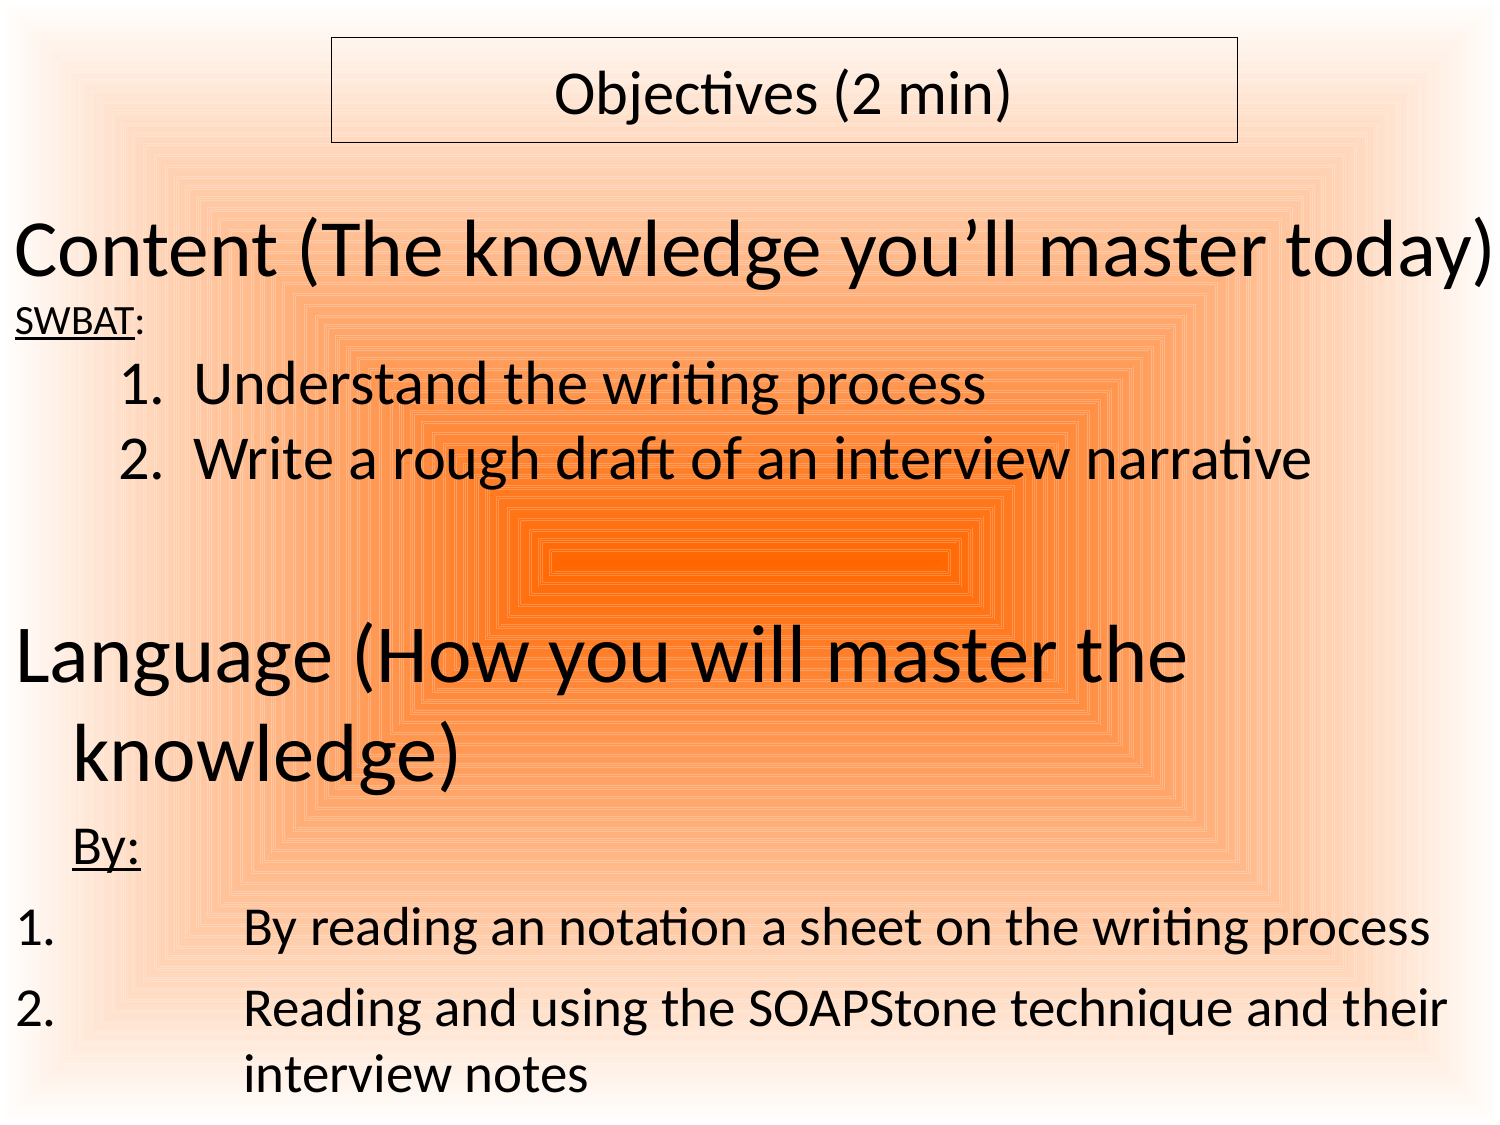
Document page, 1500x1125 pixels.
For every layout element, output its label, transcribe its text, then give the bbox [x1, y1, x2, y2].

title Objectives (2 min) [331, 37, 1238, 143]
list Language (How you will master the knowledge) By: By reading an notation a sheet on the writing process Reading and using the SOAPStone technique and their interview notes [0, 575, 1500, 1125]
text_box Content (The knowledge you’ll master today) SWBAT: Understand the writing process Write a rough draft of an interview narrative [0, 187, 1500, 575]
